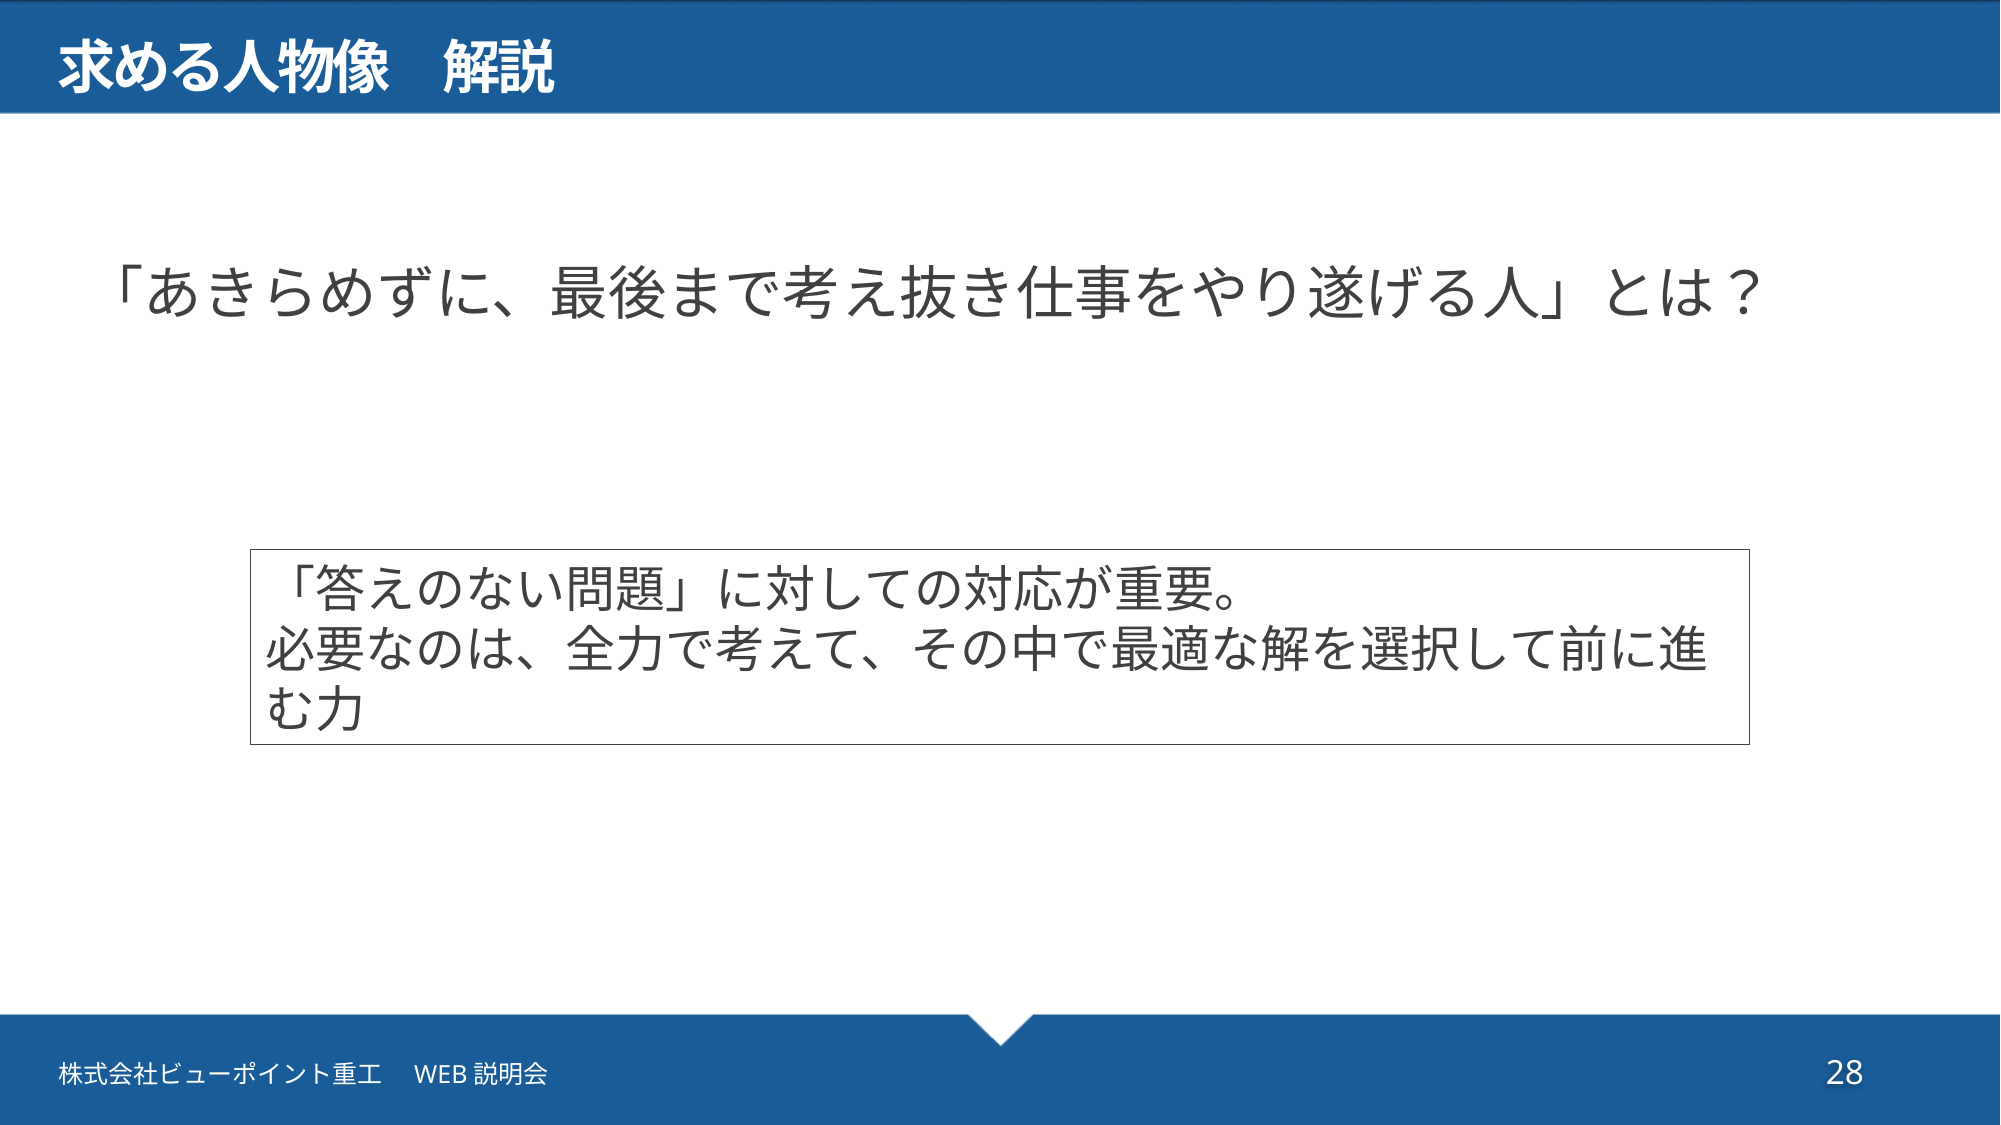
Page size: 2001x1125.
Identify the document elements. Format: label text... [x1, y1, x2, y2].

text_box 「答えのない問題」に対しての対応が重要。 必要なのは、全力で考えて、その中で最適な解を選択して前に進む力 [250, 549, 1750, 745]
text_box 「あきらめずに、最後まで考え抜き仕事をやり遂げる人」とは？ [71, 248, 1825, 334]
picture [0, 0, 2000, 1125]
list 求める人物像 解説 [42, 30, 1226, 105]
